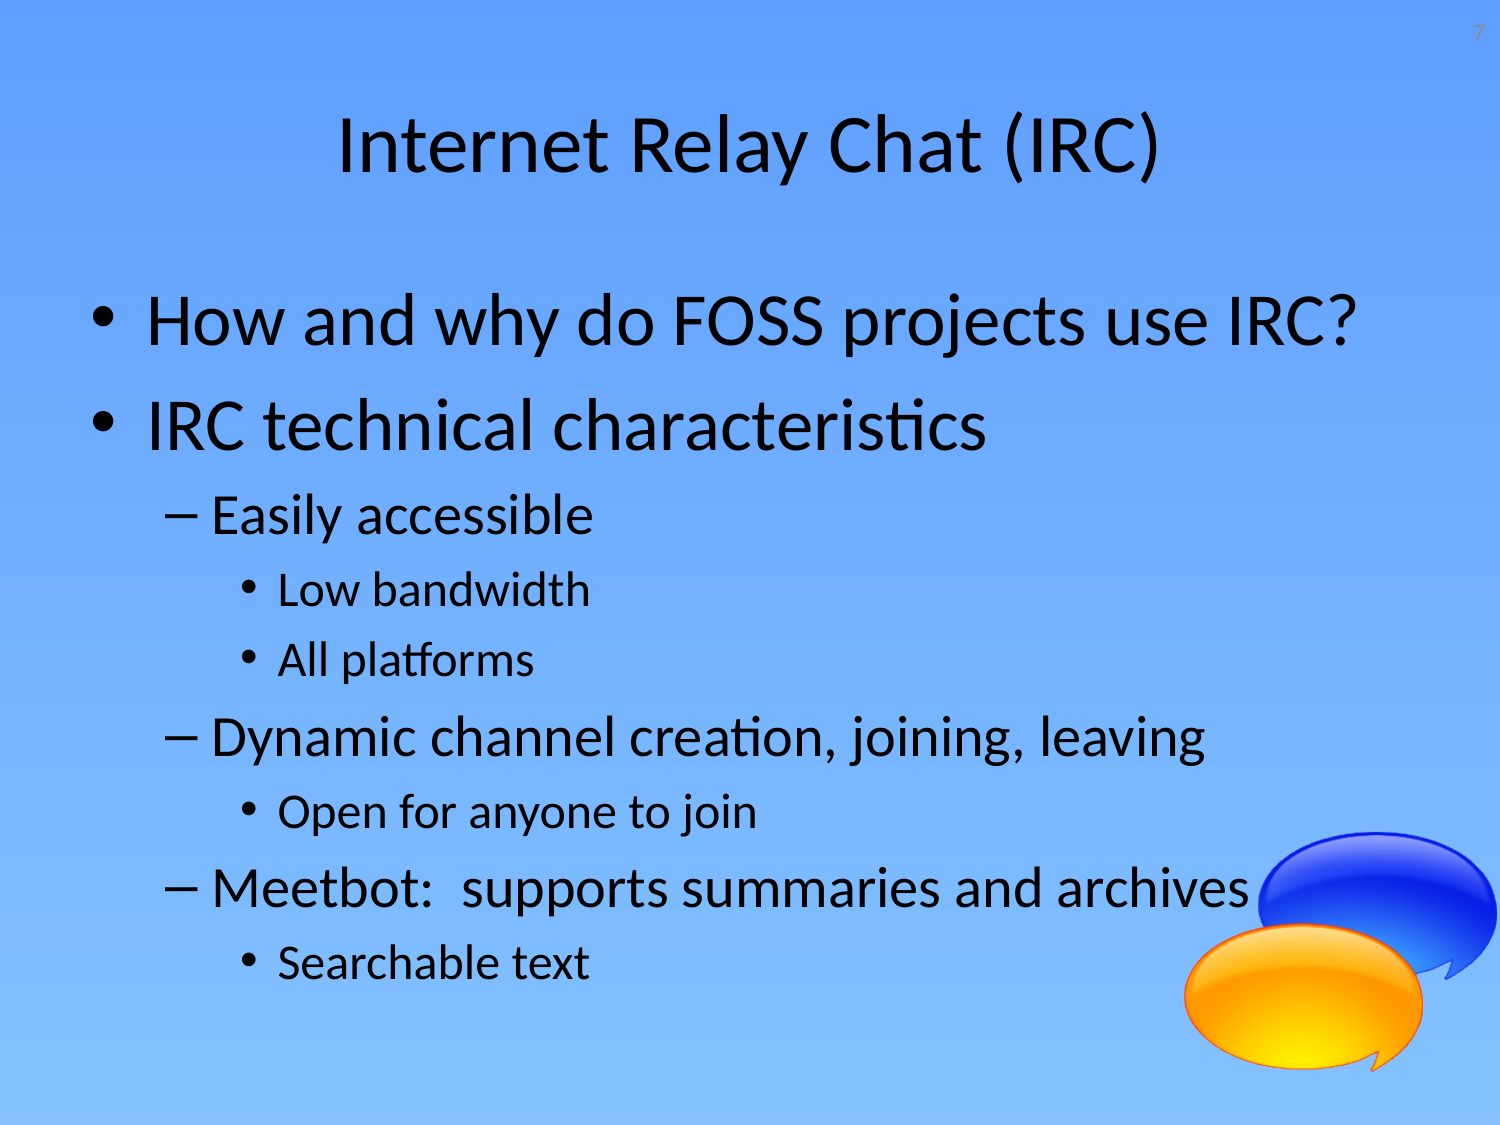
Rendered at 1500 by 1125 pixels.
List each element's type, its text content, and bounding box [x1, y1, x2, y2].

picture [1169, 787, 1500, 1125]
title Internet Relay Chat (IRC) [74, 44, 1426, 233]
slide_number 7 [1400, 0, 1500, 63]
list How and why do FOSS projects use IRC? IRC technical characteristics Easily accessible Low bandwidth All platforms Dynamic channel creation, joining, leaving Open for anyone to join Meetbot: supports summaries and archives Searchable text [74, 262, 1426, 1006]
